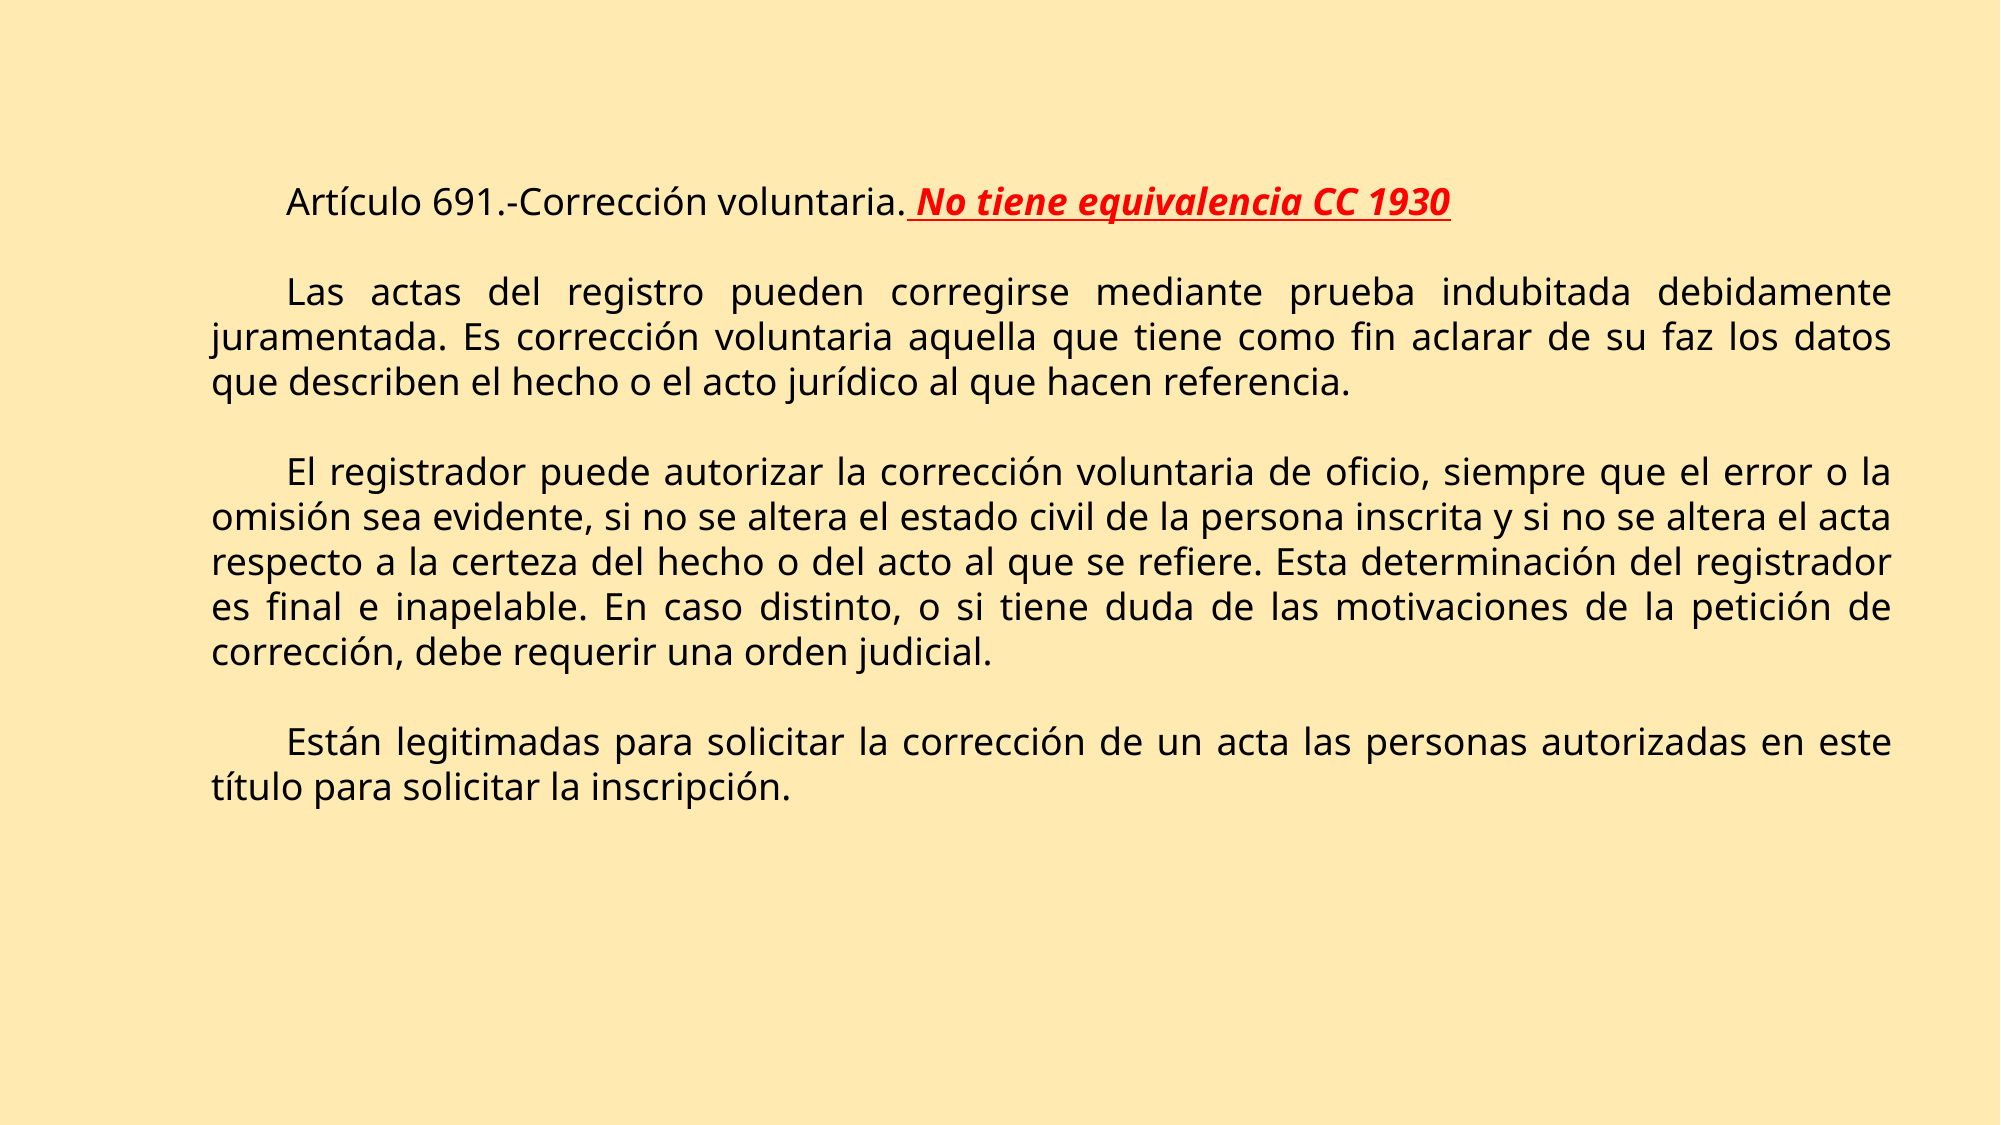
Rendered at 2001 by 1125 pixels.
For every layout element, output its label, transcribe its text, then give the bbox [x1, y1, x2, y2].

text_box Artículo 691.-Corrección voluntaria. No tiene equivalencia CC 1930 Las actas del registro pueden corregirse mediante prueba indubitada debidamente juramentada. Es corrección voluntaria aquella que tiene como fin aclarar de su faz los datos que describen el hecho o el acto jurídico al que hacen referencia. El registrador puede autorizar la corrección voluntaria de oficio, siempre que el error o la omisión sea evidente, si no se altera el estado civil de la persona inscrita y si no se altera el acta respecto a la certeza del hecho o del acto al que se refiere. Esta determinación del registrador es final e inapelable. En caso distinto, o si tiene duda de las motivaciones de la petición de corrección, debe requerir una orden judicial. Están legitimadas para solicitar la corrección de un acta las personas autorizadas en este título para solicitar la inscripción. [196, 170, 1909, 816]
